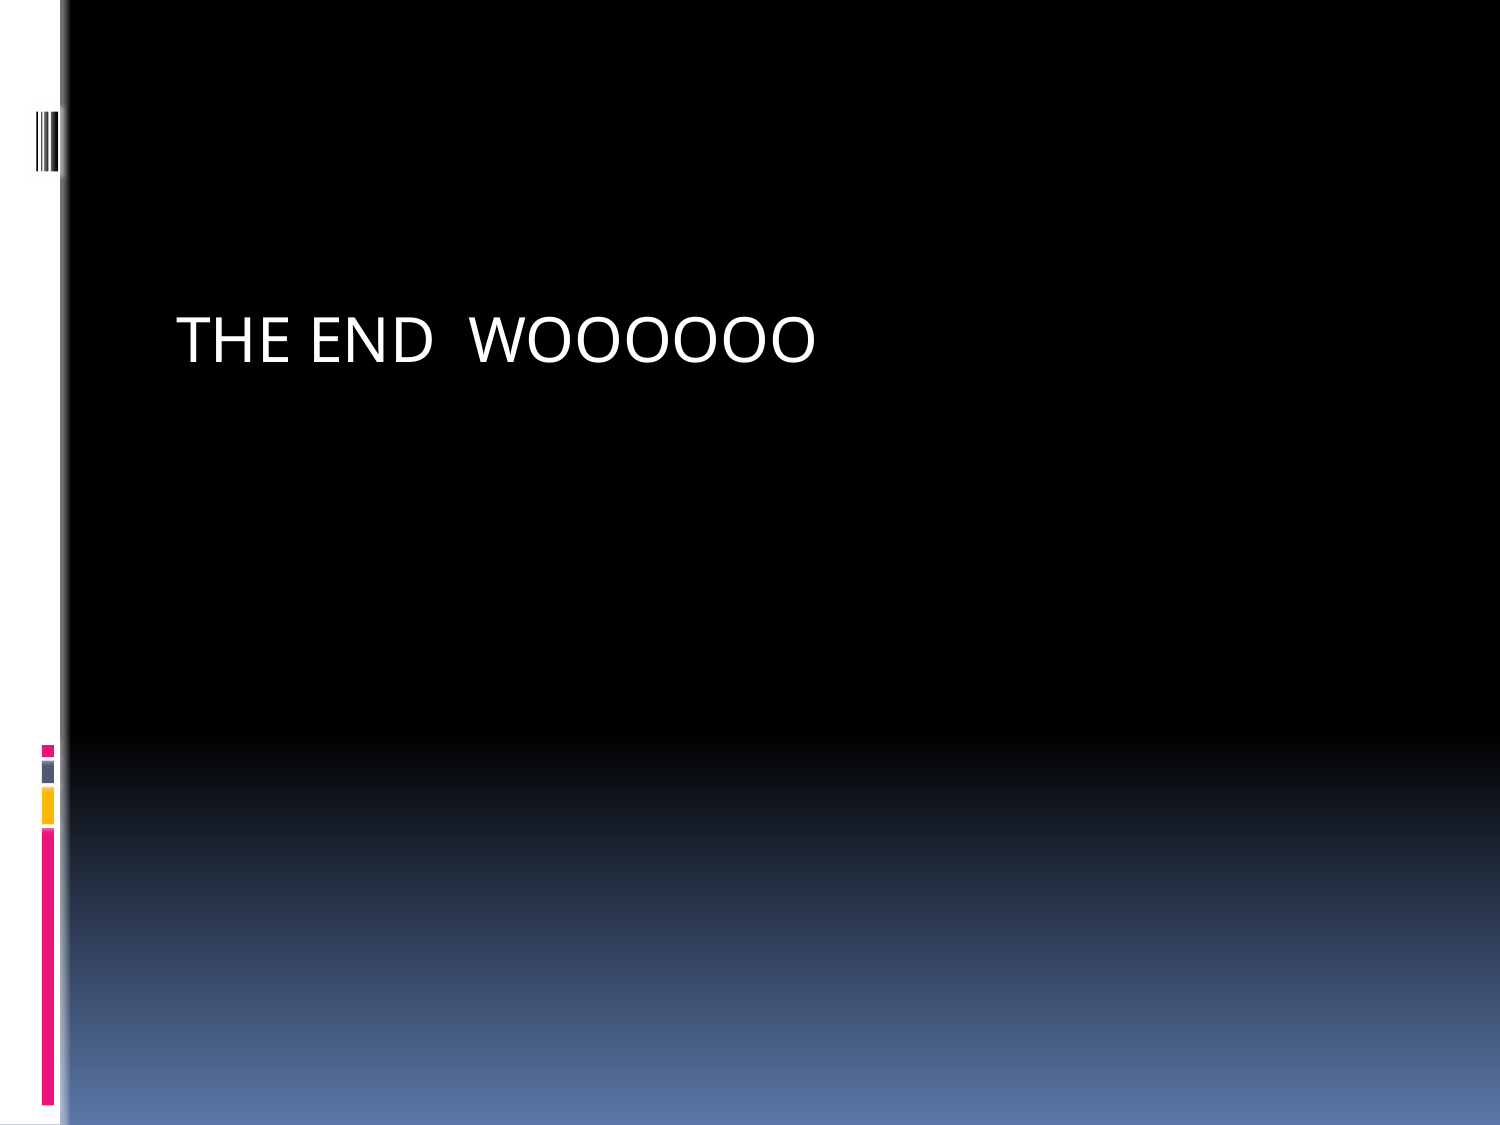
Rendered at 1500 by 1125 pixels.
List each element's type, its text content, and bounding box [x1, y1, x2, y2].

list THE END WOOOOOO [150, 292, 1425, 1043]
